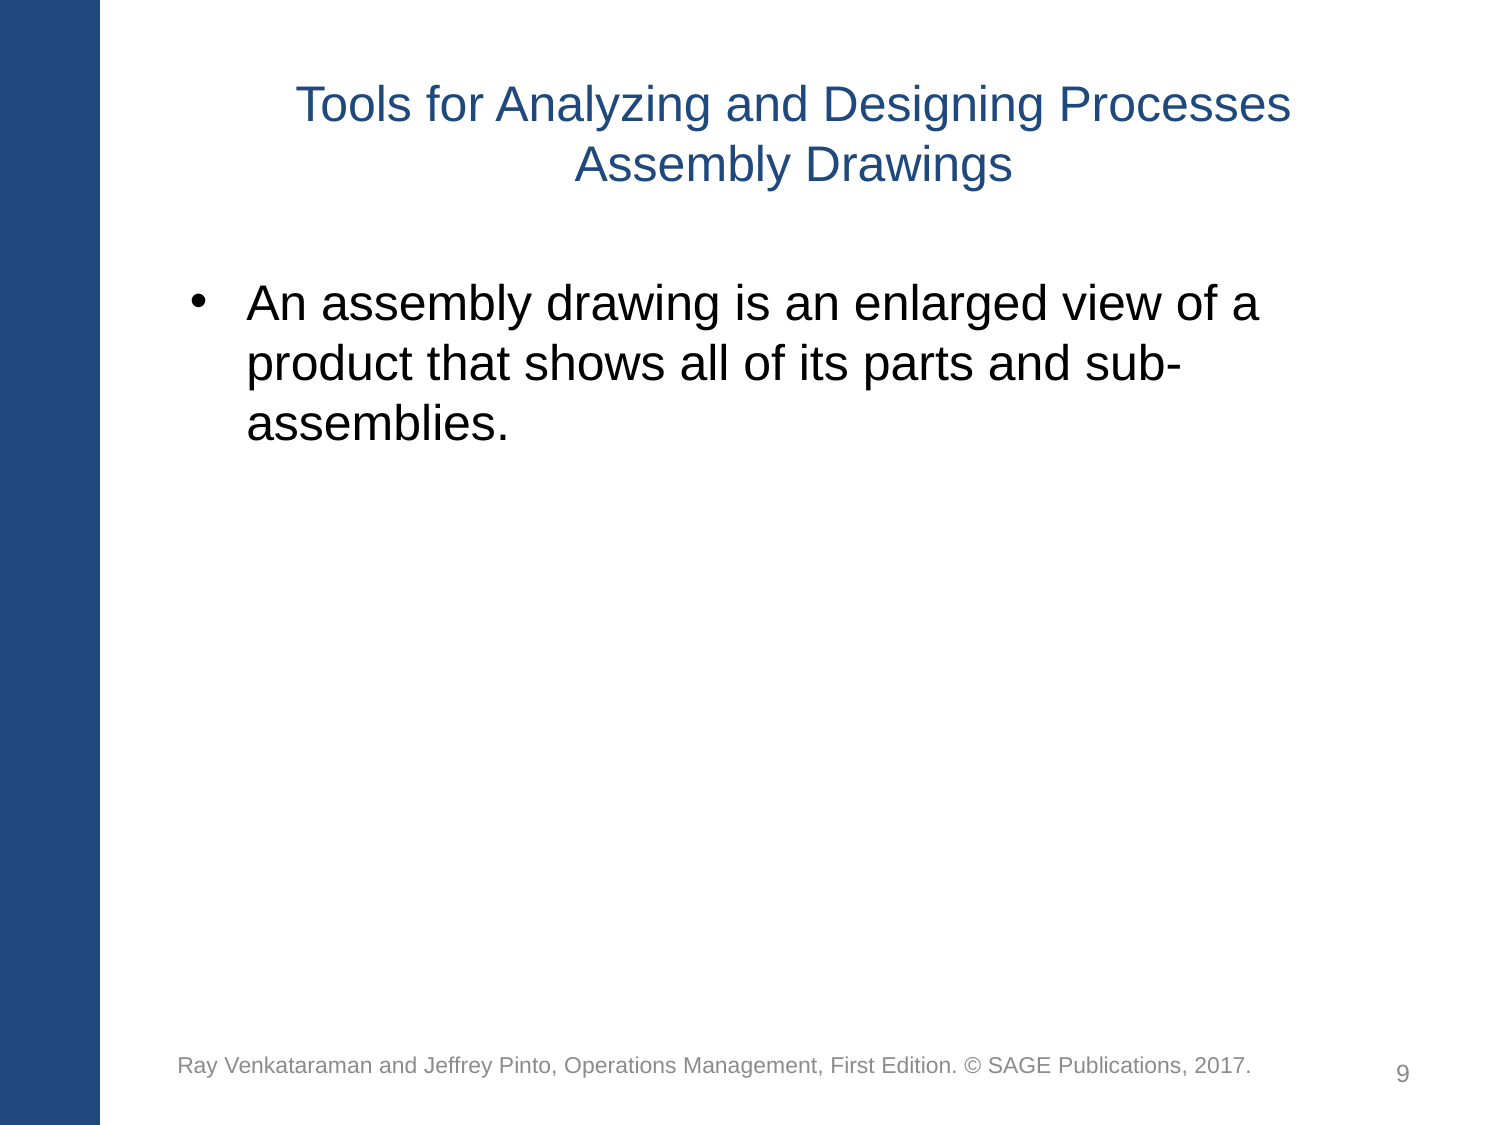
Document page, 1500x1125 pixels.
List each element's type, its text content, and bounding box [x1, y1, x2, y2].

footer Ray Venkataraman and Jeffrey Pinto, Operations Management, First Edition. © SAGE Publications, 2017. [162, 1042, 1313, 1103]
title Tools for Analyzing and Designing Processes Assembly Drawings [162, 37, 1425, 225]
slide_number 9 [1350, 1042, 1425, 1103]
list An assembly drawing is an enlarged view of a product that shows all of its parts and sub-assemblies. [174, 262, 1438, 900]
